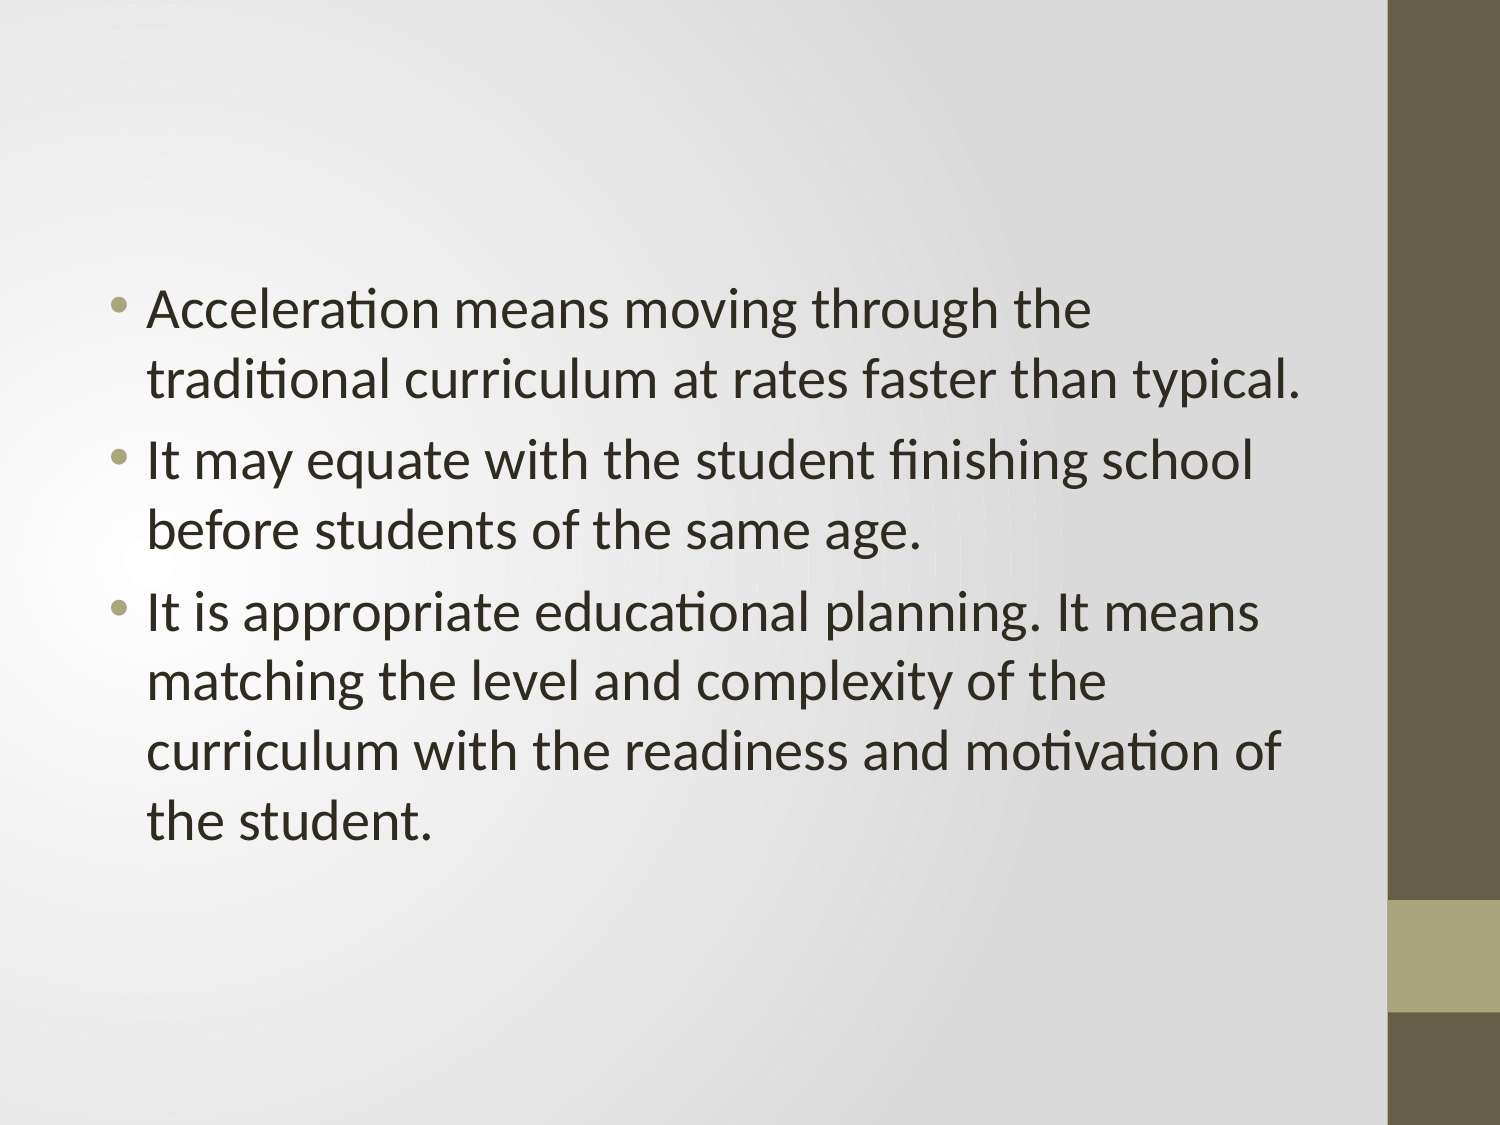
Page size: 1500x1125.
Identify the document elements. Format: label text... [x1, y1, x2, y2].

list Acceleration means moving through the traditional curriculum at rates faster than typical. It may equate with the student finishing school before students of the same age. It is appropriate educational planning. It means matching the level and complexity of the curriculum with the readiness and motivation of the student. [75, 262, 1325, 1050]
